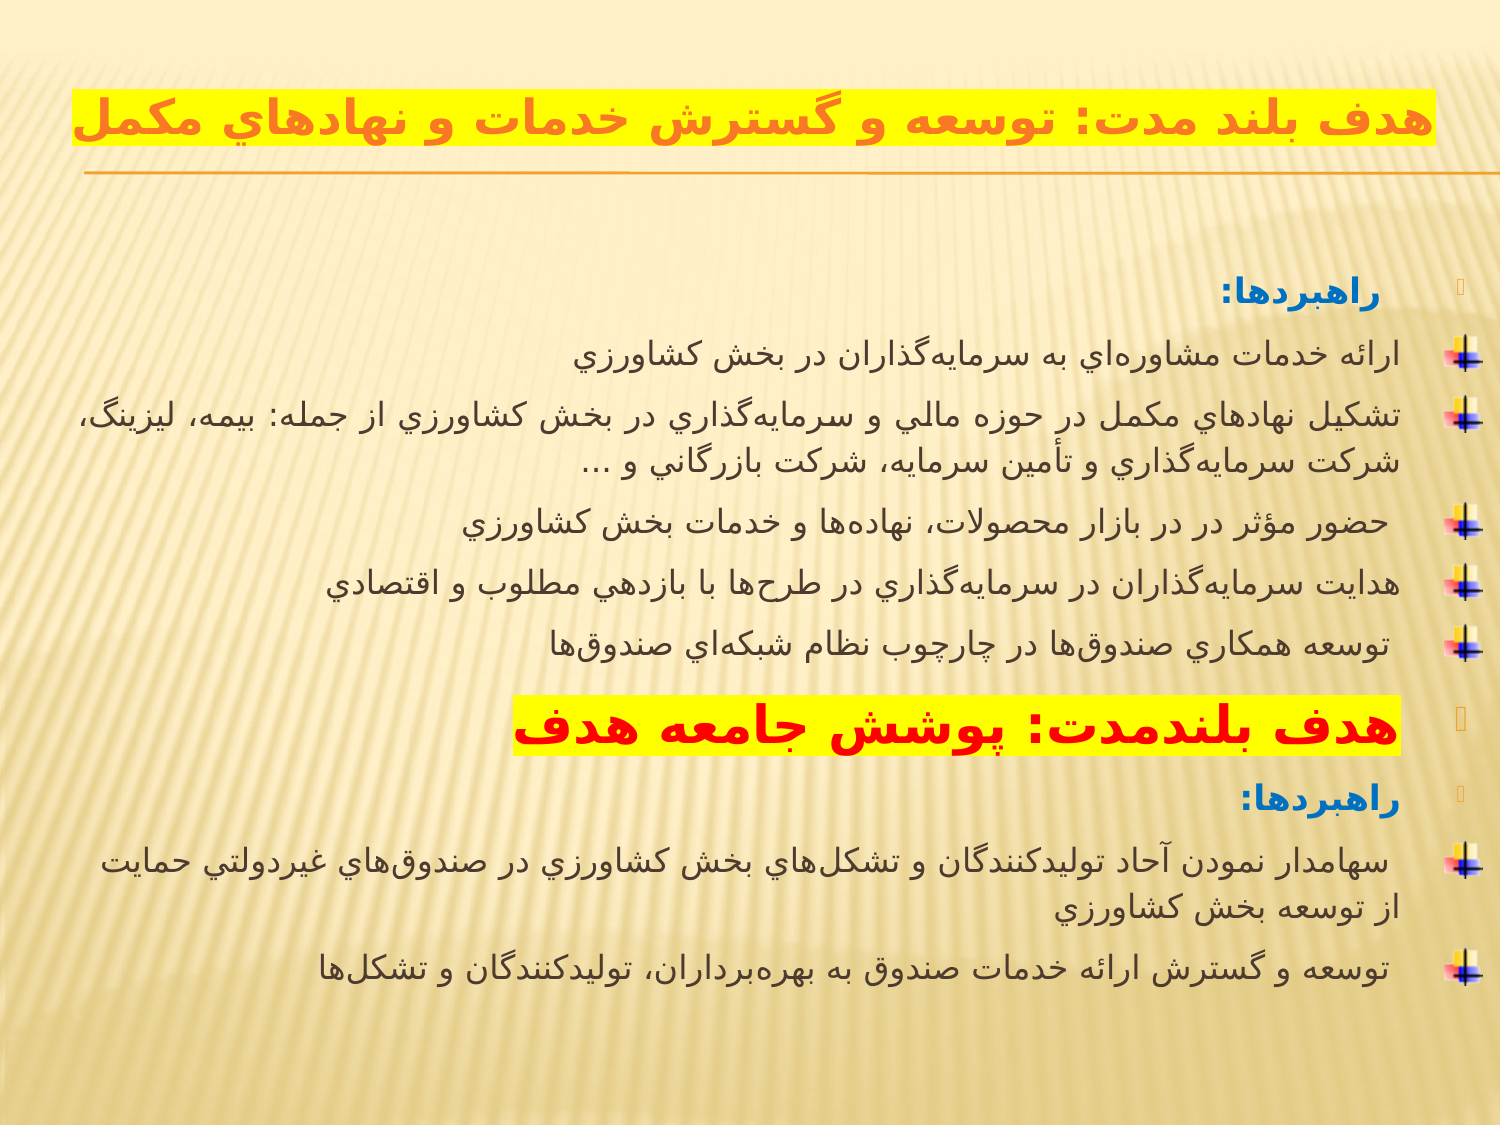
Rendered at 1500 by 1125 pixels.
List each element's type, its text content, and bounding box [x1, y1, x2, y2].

picture [1444, 500, 1483, 540]
picture [1444, 393, 1483, 433]
picture [1444, 332, 1483, 372]
picture [1444, 839, 1483, 879]
list راهبردها: ارائه خدمات مشاوره‌اي به سرمايه‌گذاران در بخش کشاورزي تشکيل نهادهاي مکمل در حوزه مالي و سرمايه‌گذاري در بخش کشاورزي از جمله: بيمه، ليزينگ، شرکت سرمايه‌گذاري و تأمين سرمايه، شرکت بازرگاني و ... حضور مؤثر در در بازار محصولات، نهاده‌ها و خدمات بخش کشاورزي هدايت سرمايه‌گذاران در سرمايه‌گذاري در طرح‌ها با بازدهي مطلوب و اقتصادي توسعه همکاري صندوق‌ها در چارچوب نظام شبکه‌اي صندوق‌ها هدف بلندمدت: پوشش جامعه هدف راهبردها: سهامدار نمودن آحاد توليدکنندگان و تشکل‌هاي بخش کشاورزي در صندوق‌هاي غيردولتي حمایت از توسعه بخش کشاورزي توسعه و گسترش ارائه خدمات صندوق به بهره‌برداران، توليدکنندگان و تشکل‌ها [50, 254, 1475, 998]
picture [1444, 561, 1483, 601]
picture [1444, 622, 1483, 662]
title هدف بلند مدت: توسعه و گسترش خدمات و نهادهاي مکمل [50, 75, 1475, 213]
picture [1444, 946, 1483, 986]
